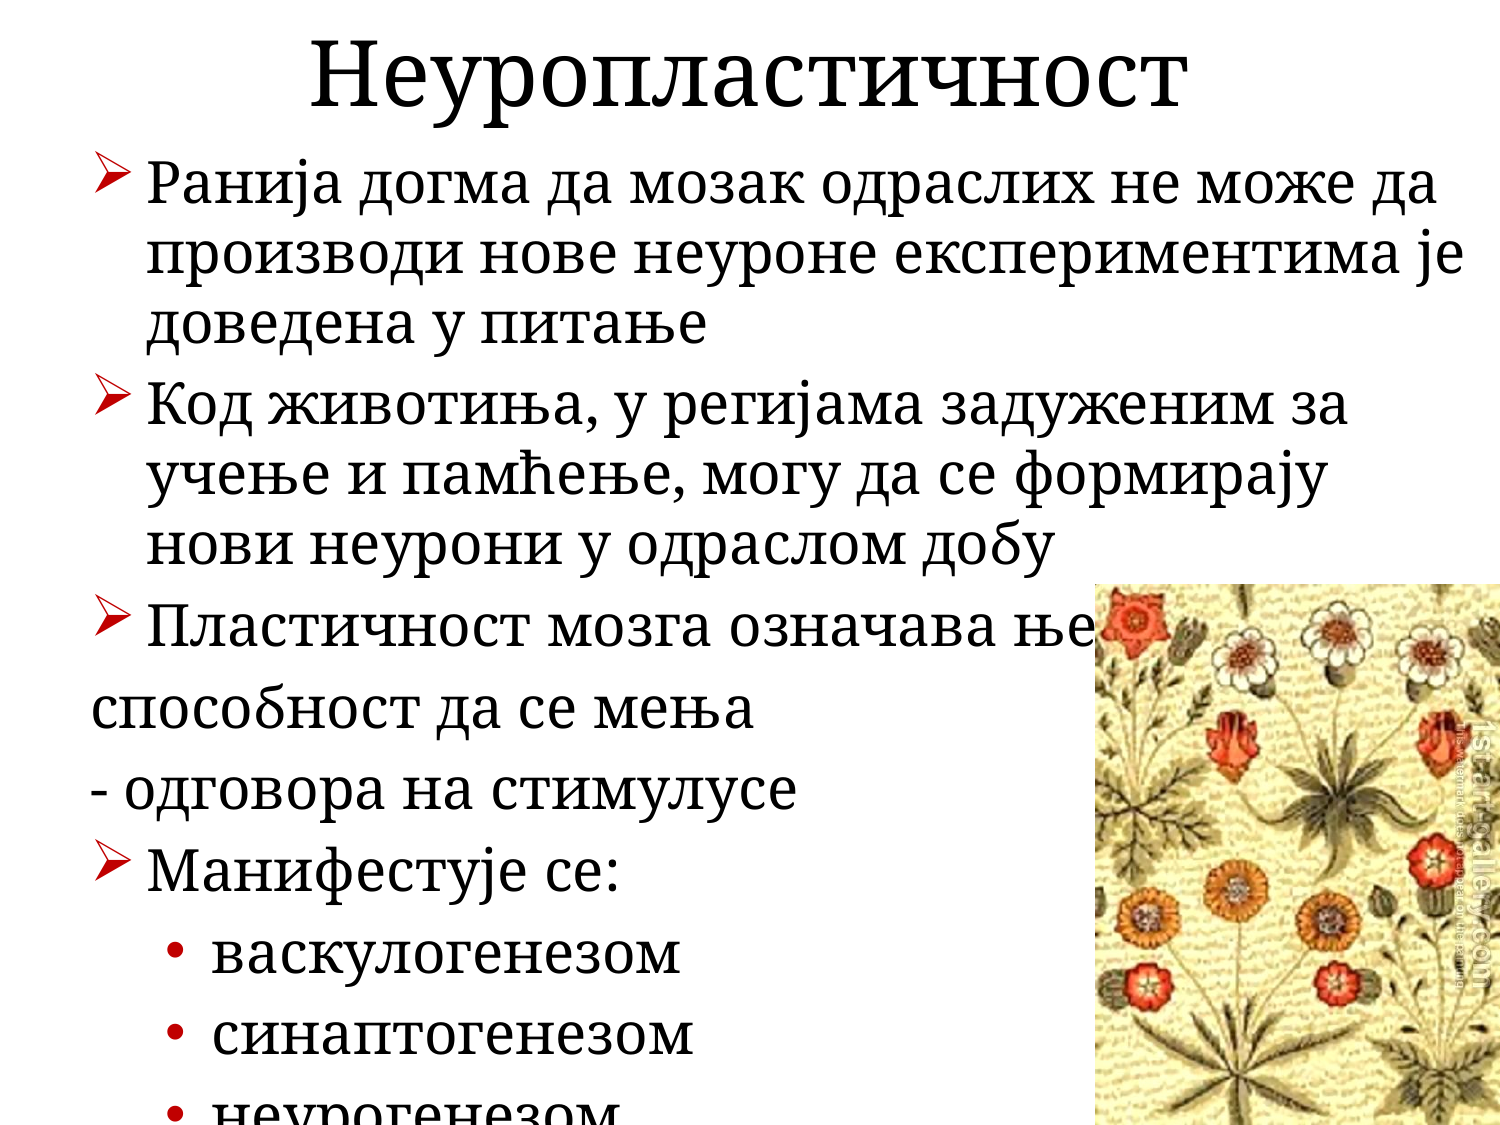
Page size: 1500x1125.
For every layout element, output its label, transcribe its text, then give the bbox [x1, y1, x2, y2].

title Неуропластичност [74, 44, 1426, 94]
picture [1094, 584, 1500, 1125]
list Ранија догма да мозак одраслих не може да производи нове неуроне експериментима је доведена у питање Код животиња, у регијама задуженим за учење и памћење, могу да се формирају нови неурони у одраслом добу Пластичност мозга означава његову способност да се мења - одговора на стимулусе Манифестује се: васкулогенезом синаптогенезом неурогенезом [74, 136, 1500, 1006]
